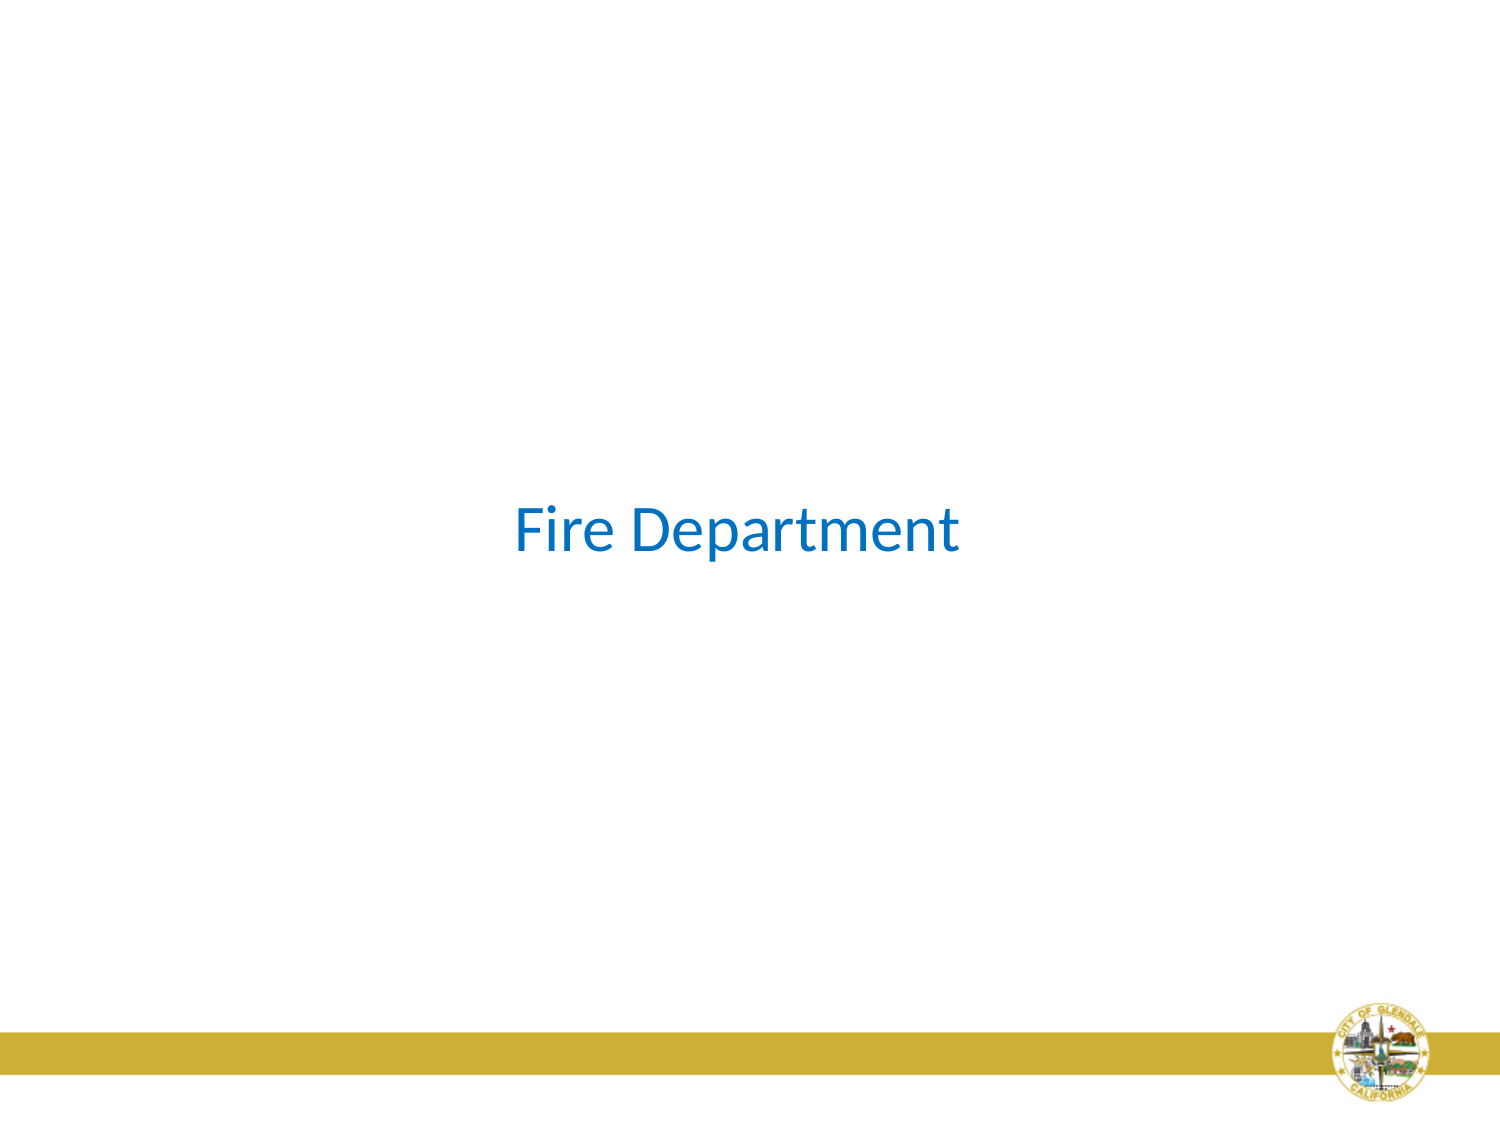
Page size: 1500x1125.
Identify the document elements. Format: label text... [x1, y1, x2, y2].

title Fire Department [62, 425, 1413, 625]
picture [0, 0, 1500, 1125]
